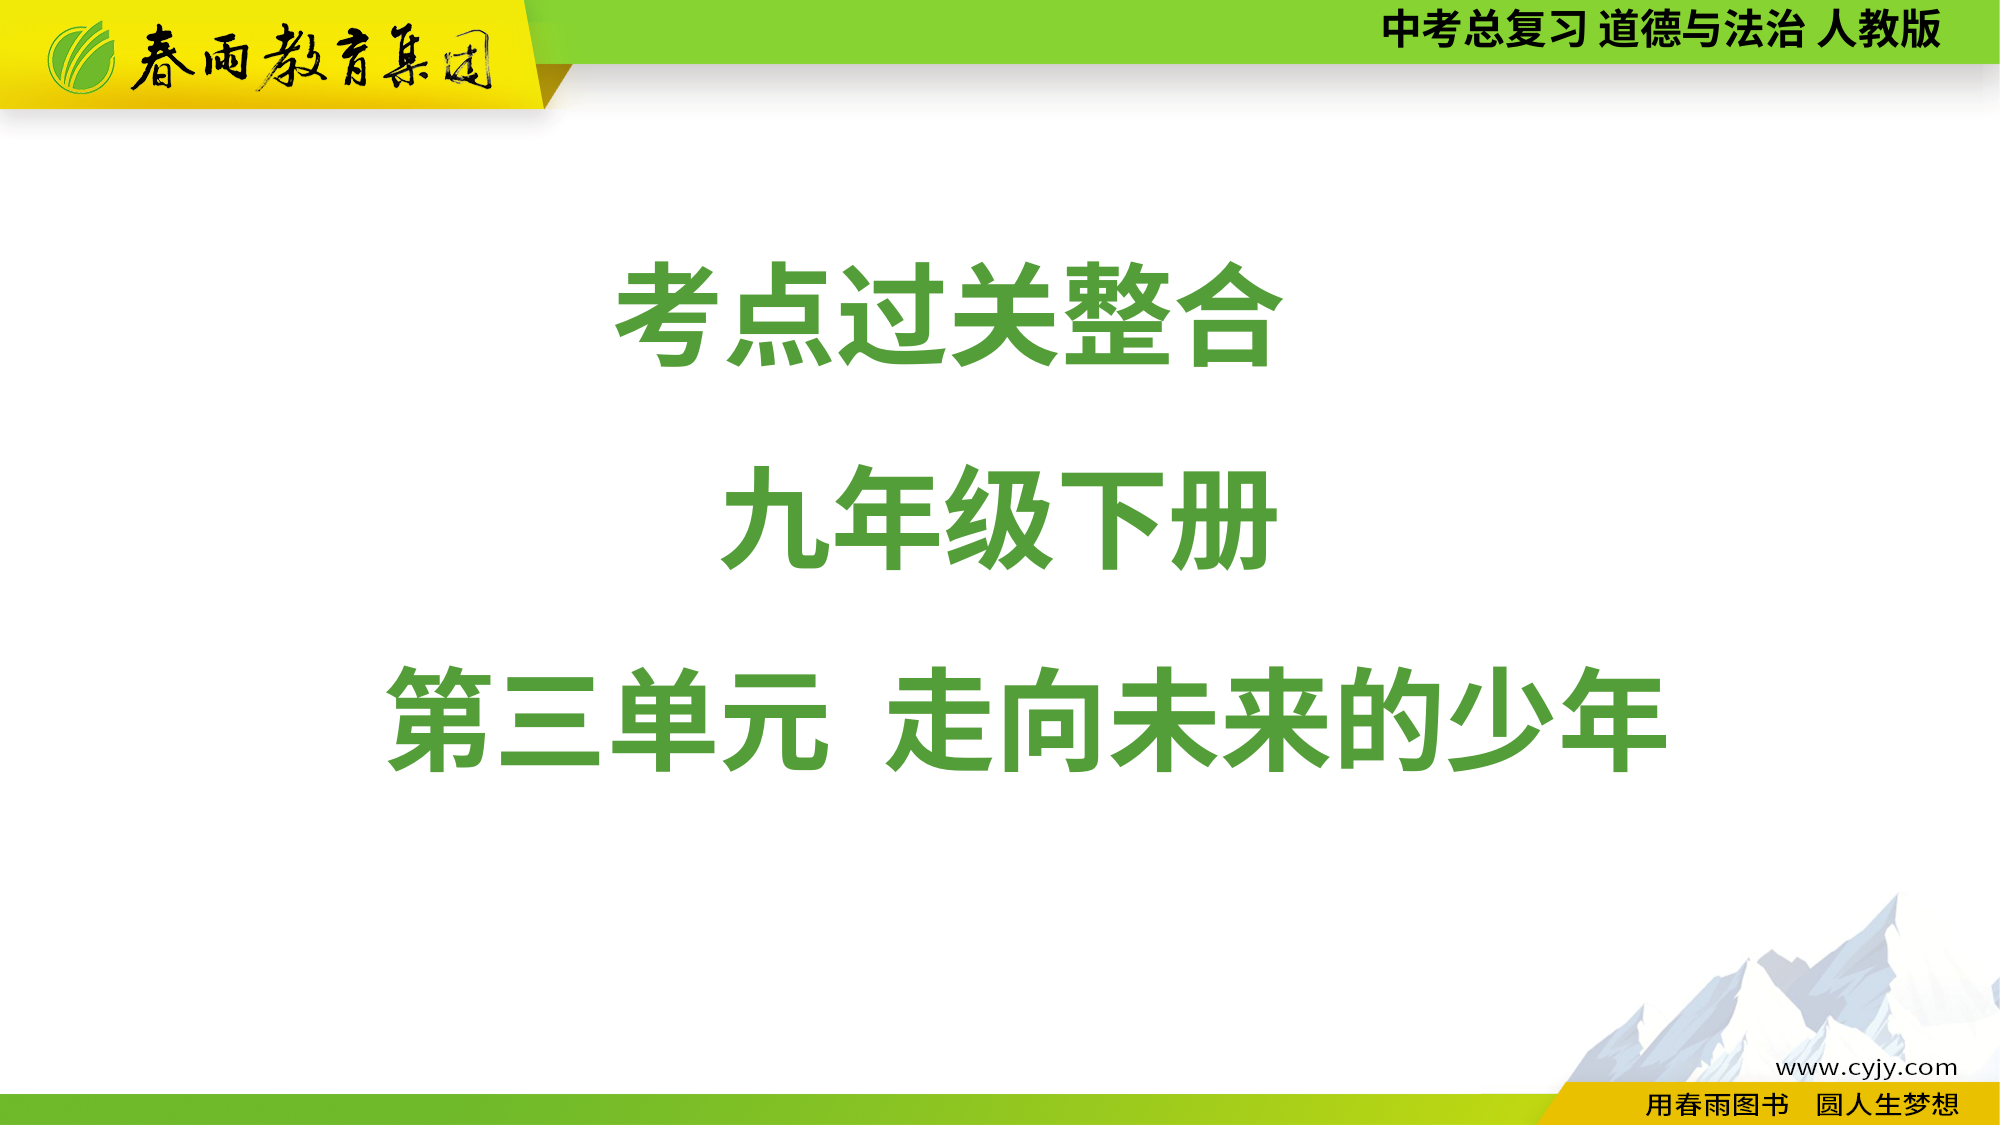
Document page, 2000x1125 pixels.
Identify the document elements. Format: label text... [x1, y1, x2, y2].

picture [0, 0, 2000, 1125]
text_box 考点过关整合 九年级下册 第三单元 走向未来的少年 [54, 170, 1946, 793]
